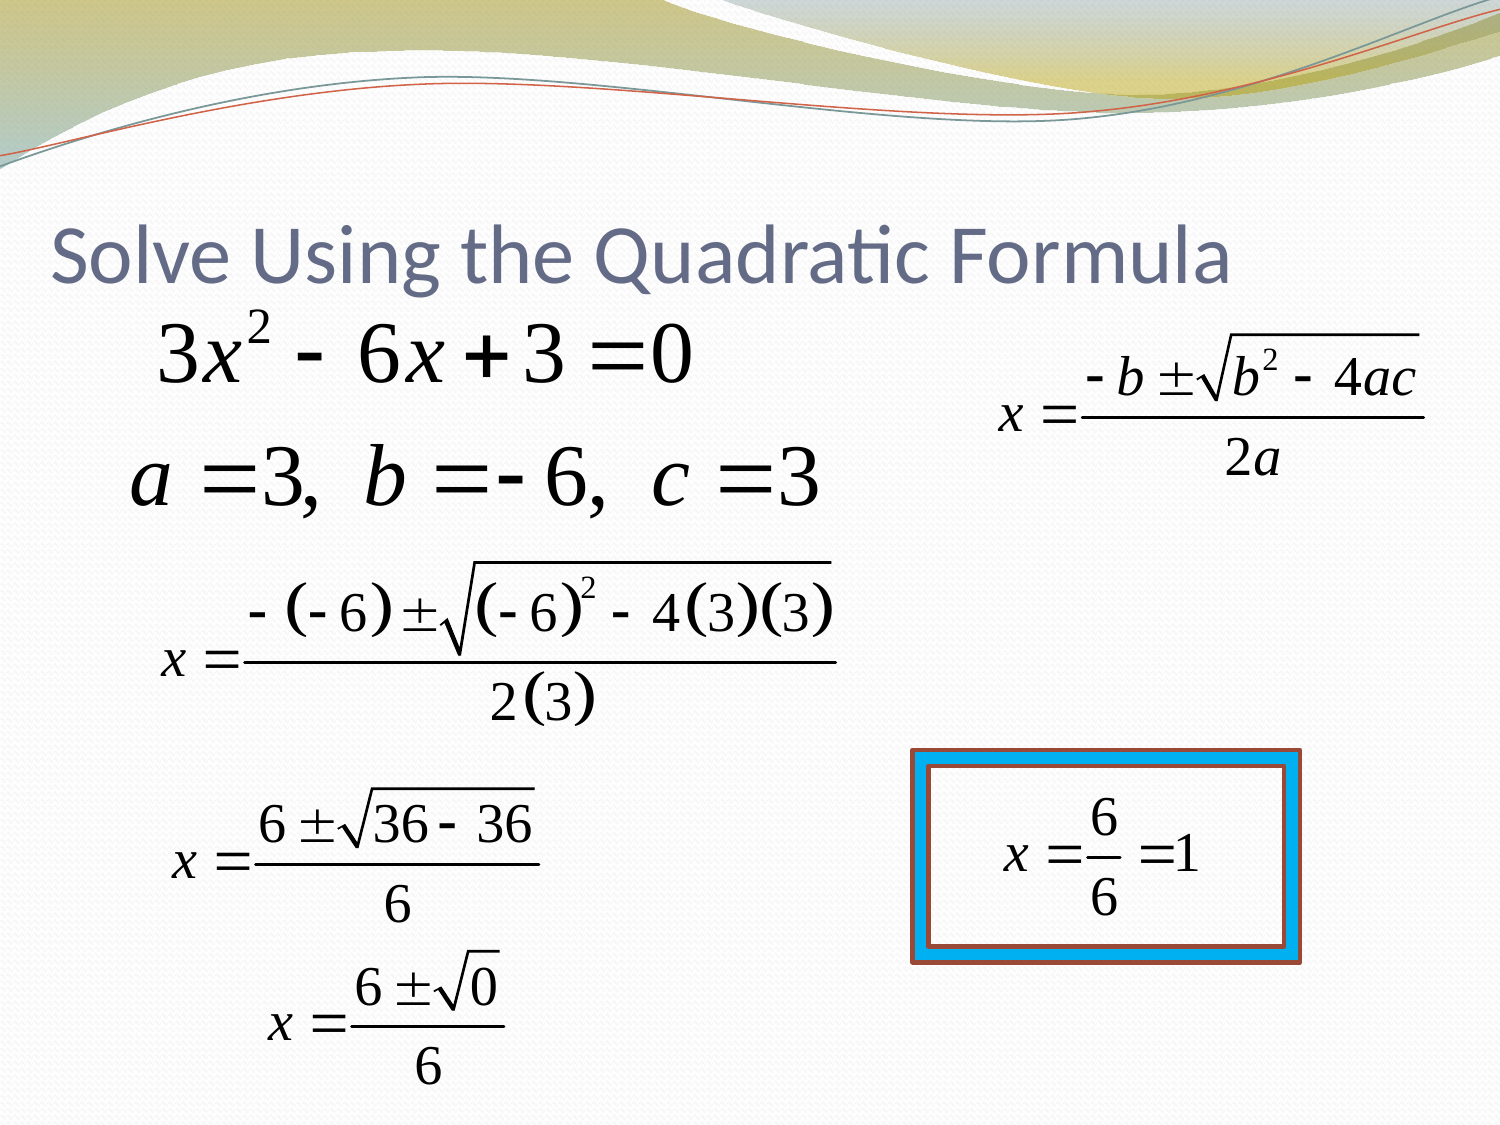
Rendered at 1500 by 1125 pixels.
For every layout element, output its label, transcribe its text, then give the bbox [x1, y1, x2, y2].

title Solve Using the Quadratic Formula [50, 125, 1400, 301]
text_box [256, 937, 515, 1098]
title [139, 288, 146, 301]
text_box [987, 323, 1438, 488]
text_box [146, 287, 710, 405]
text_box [160, 774, 551, 935]
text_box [149, 549, 849, 752]
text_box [992, 781, 1205, 928]
text_box [910, 748, 1302, 965]
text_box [115, 424, 833, 543]
